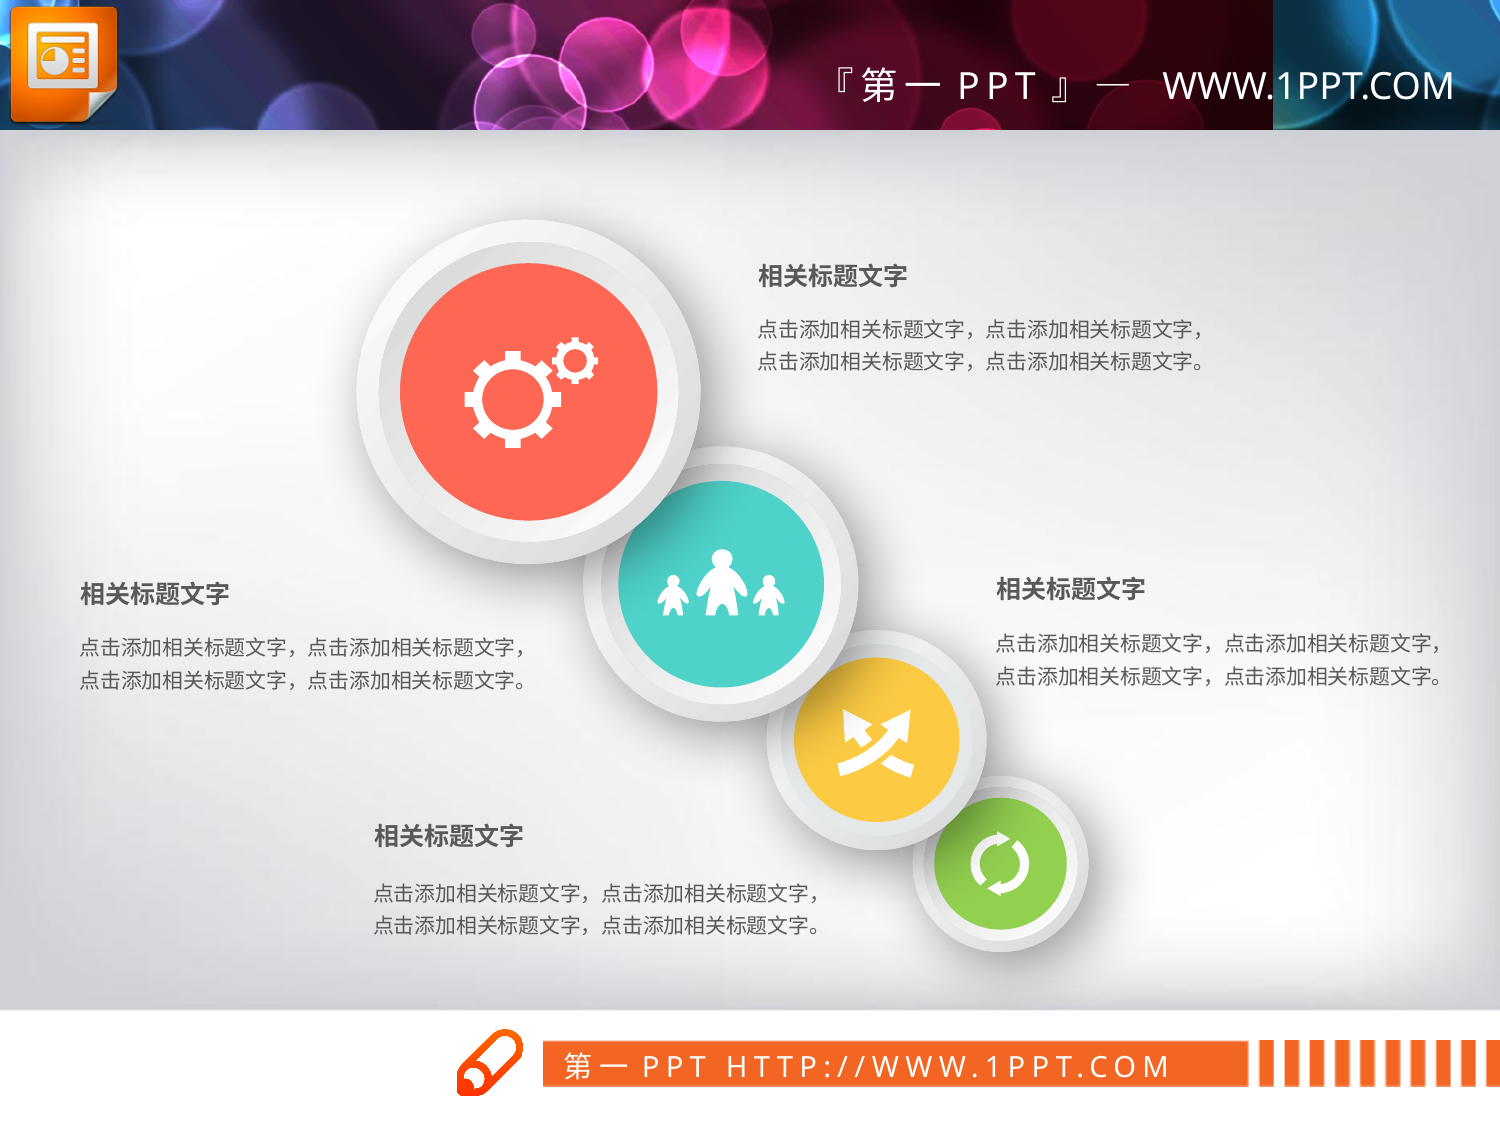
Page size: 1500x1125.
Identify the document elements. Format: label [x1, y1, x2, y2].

text_box [766, 629, 987, 851]
text_box [742, 243, 1223, 380]
text_box [912, 775, 1089, 953]
text_box [358, 803, 849, 944]
picture [0, 0, 1500, 1012]
text_box [980, 557, 1459, 695]
text_box [356, 219, 701, 565]
picture [543, 1040, 1500, 1087]
text_box [583, 446, 859, 722]
text_box [64, 561, 540, 698]
